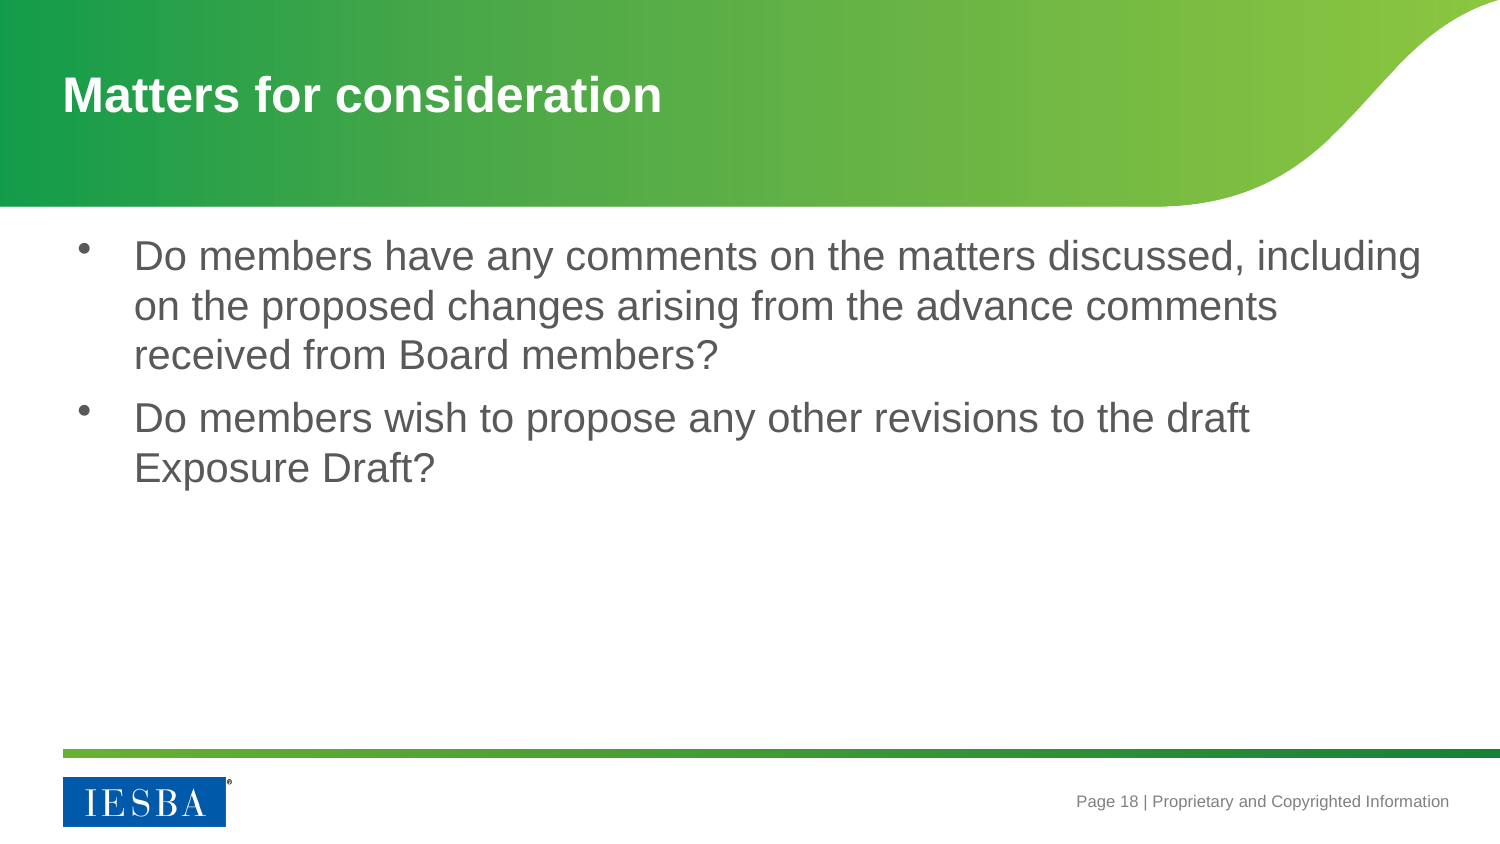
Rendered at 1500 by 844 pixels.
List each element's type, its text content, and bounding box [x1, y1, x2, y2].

title Matters for consideration [62, 59, 1300, 125]
list Do members have any comments on the matters discussed, including on the proposed changes arising from the advance comments received from Board members? Do members wish to propose any other revisions to the draft Exposure Draft? [62, 220, 1450, 724]
picture [63, 777, 232, 827]
picture [0, 0, 1500, 207]
